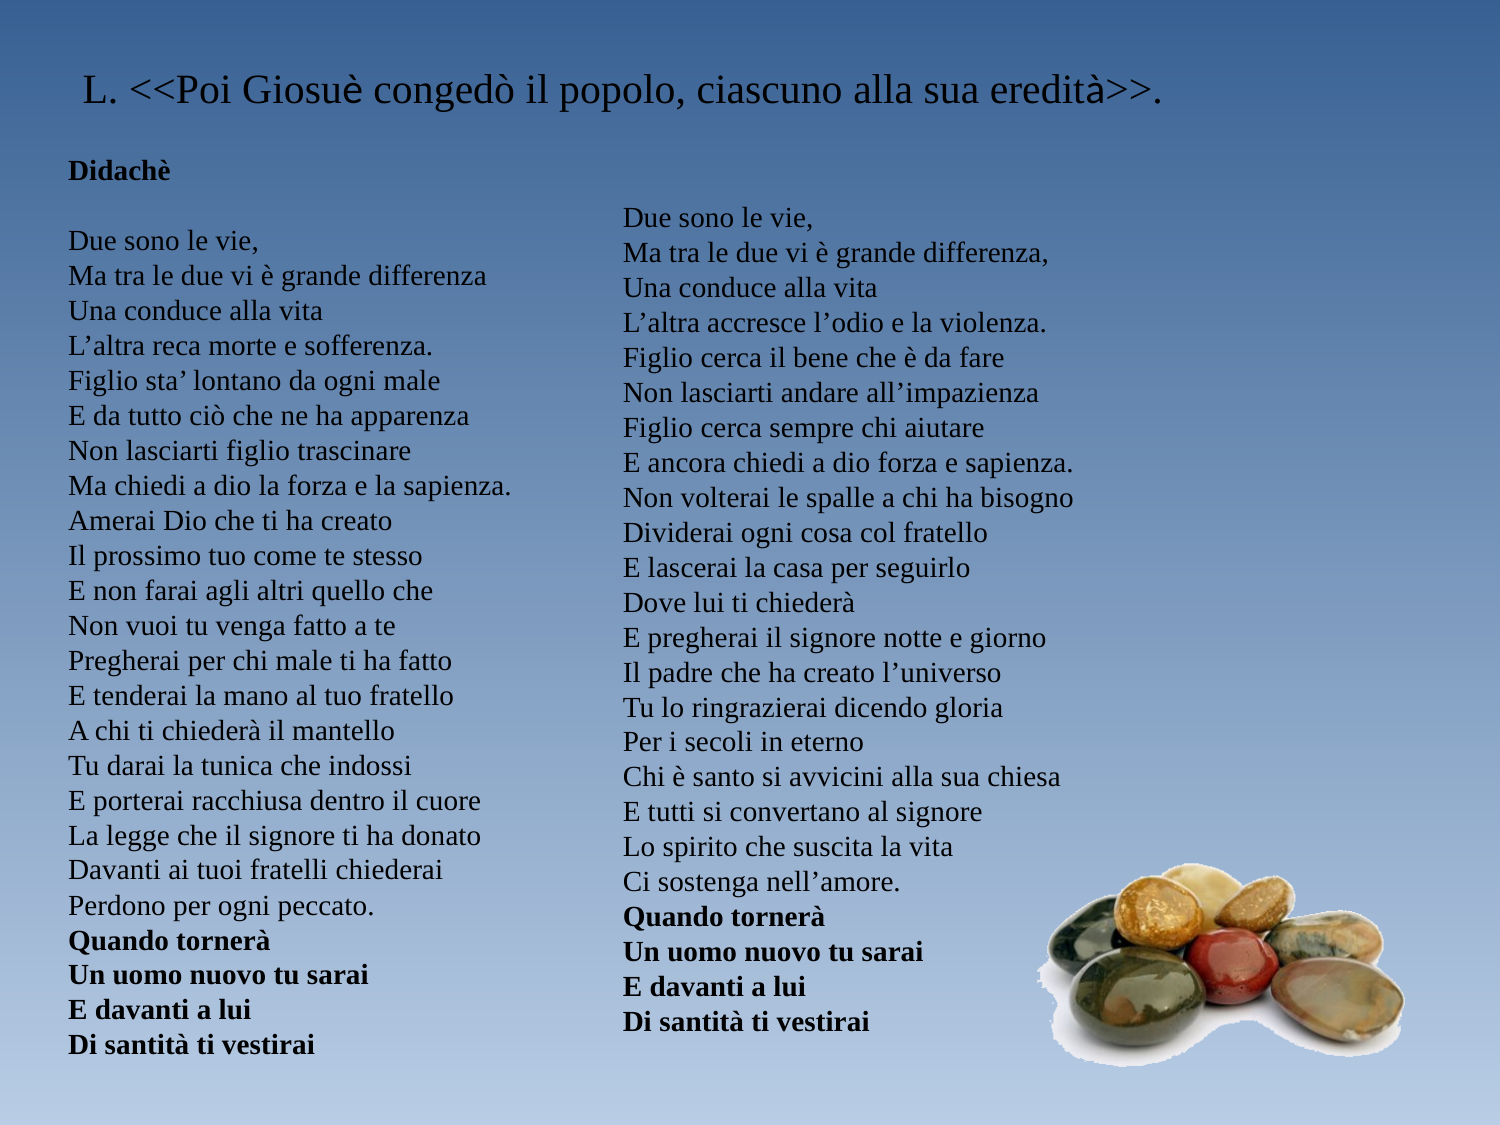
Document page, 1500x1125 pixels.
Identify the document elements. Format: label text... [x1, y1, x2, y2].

text_box L. <<Poi Giosuè congedò il popolo, ciascuno alla sua eredità>>. [67, 54, 1179, 120]
text_box Due sono le vie, Ma tra le due vi è grande differenza, Una conduce alla vita L’altra accresce l’odio e la violenza. Figlio cerca il bene che è da fare Non lasciarti andare all’impazienza Figlio cerca sempre chi aiutare E ancora chiedi a dio forza e sapienza. Non volterai le spalle a chi ha bisogno Dividerai ogni cosa col fratello E lascerai la casa per seguirlo Dove lui ti chiederà E pregherai il signore notte e giorno Il padre che ha creato l’universo Tu lo ringrazierai dicendo gloria Per i secoli in eterno Chi è santo si avvicini alla sua chiesa E tutti si convertano al signore Lo spirito che suscita la vita Ci sostenga nell’amore. Quando tornerà Un uomo nuovo tu sarai E davanti a lui Di santità ti vestirai [608, 190, 1359, 1115]
picture [1021, 833, 1426, 1071]
text_box Didachè Due sono le vie, Ma tra le due vi è grande differenza Una conduce alla vita L’altra reca morte e sofferenza. Figlio sta’ lontano da ogni male E da tutto ciò che ne ha apparenza Non lasciarti figlio trascinare Ma chiedi a dio la forza e la sapienza. Amerai Dio che ti ha creato Il prossimo tuo come te stesso E non farai agli altri quello che Non vuoi tu venga fatto a te Pregherai per chi male ti ha fatto E tenderai la mano al tuo fratello A chi ti chiederà il mantello Tu darai la tunica che indossi E porterai racchiusa dentro il cuore La legge che il signore ti ha donato Davanti ai tuoi fratelli chiederai Perdono per ogni peccato. Quando tornerà Un uomo nuovo tu sarai E davanti a lui Di santità ti vestirai [53, 144, 650, 1069]
